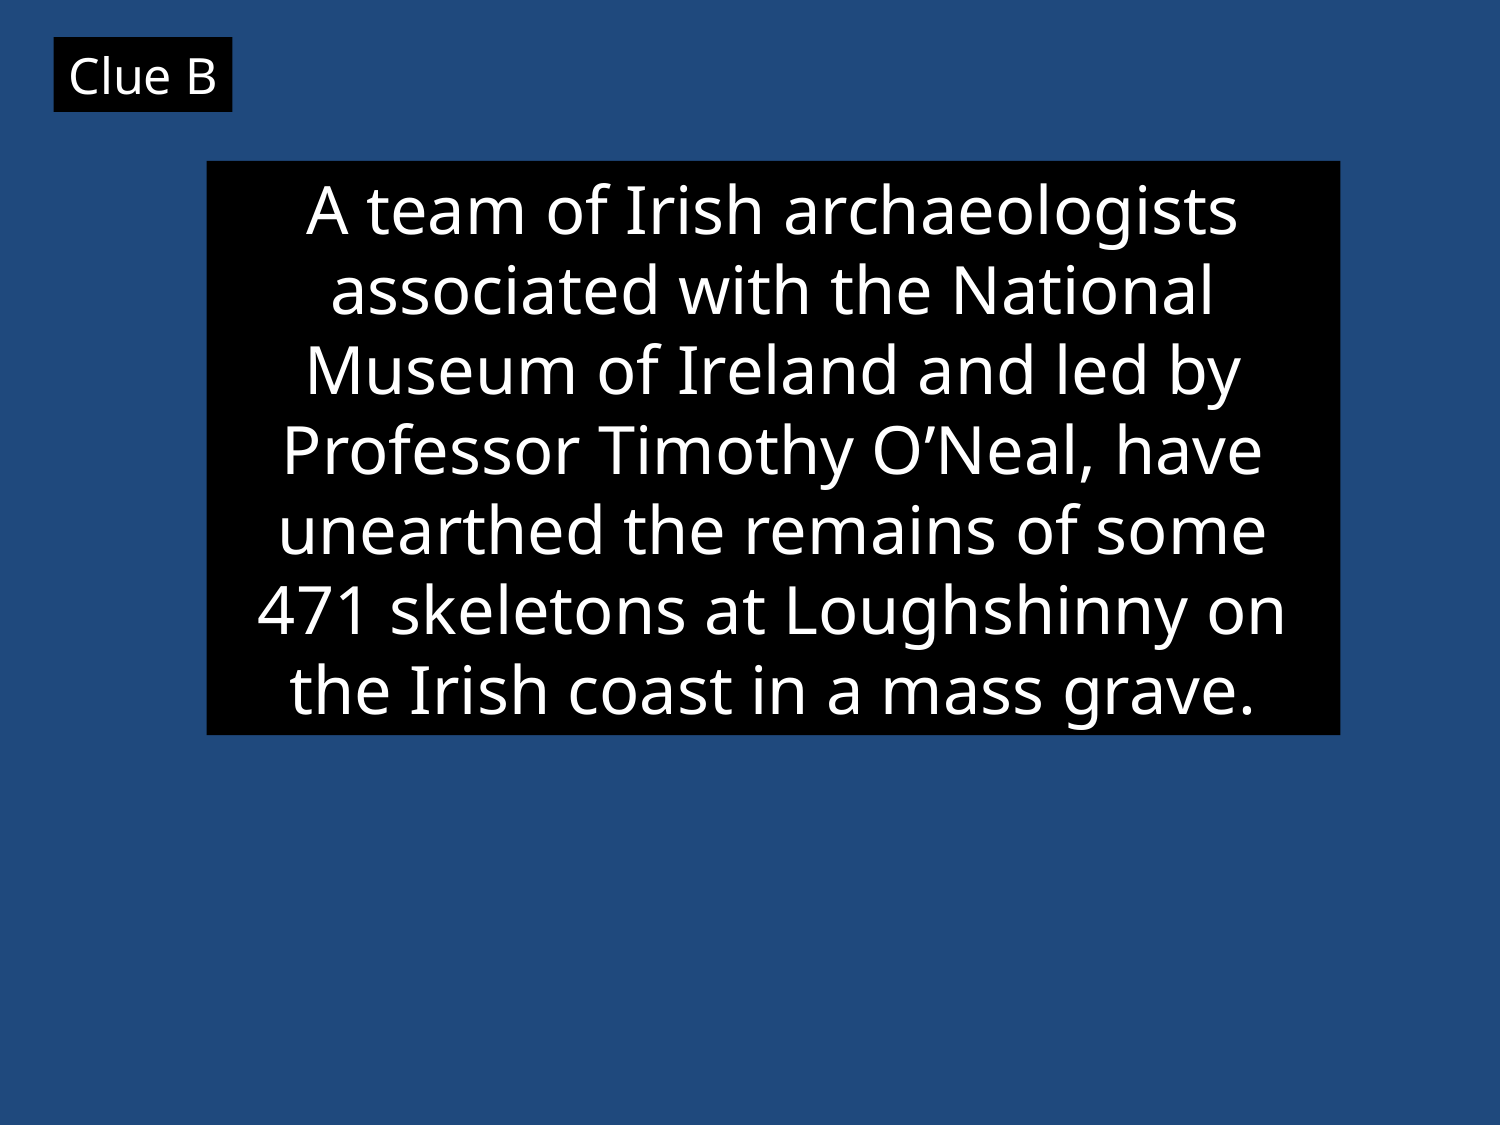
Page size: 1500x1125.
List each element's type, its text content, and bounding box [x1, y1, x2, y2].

text_box Clue B [53, 37, 233, 112]
text_box A team of Irish archaeologists associated with the National Museum of Ireland and led by Professor Timothy O’Neal, have unearthed the remains of some 471 skeletons at Loughshinny on the Irish coast in a mass grave. [206, 160, 1341, 736]
